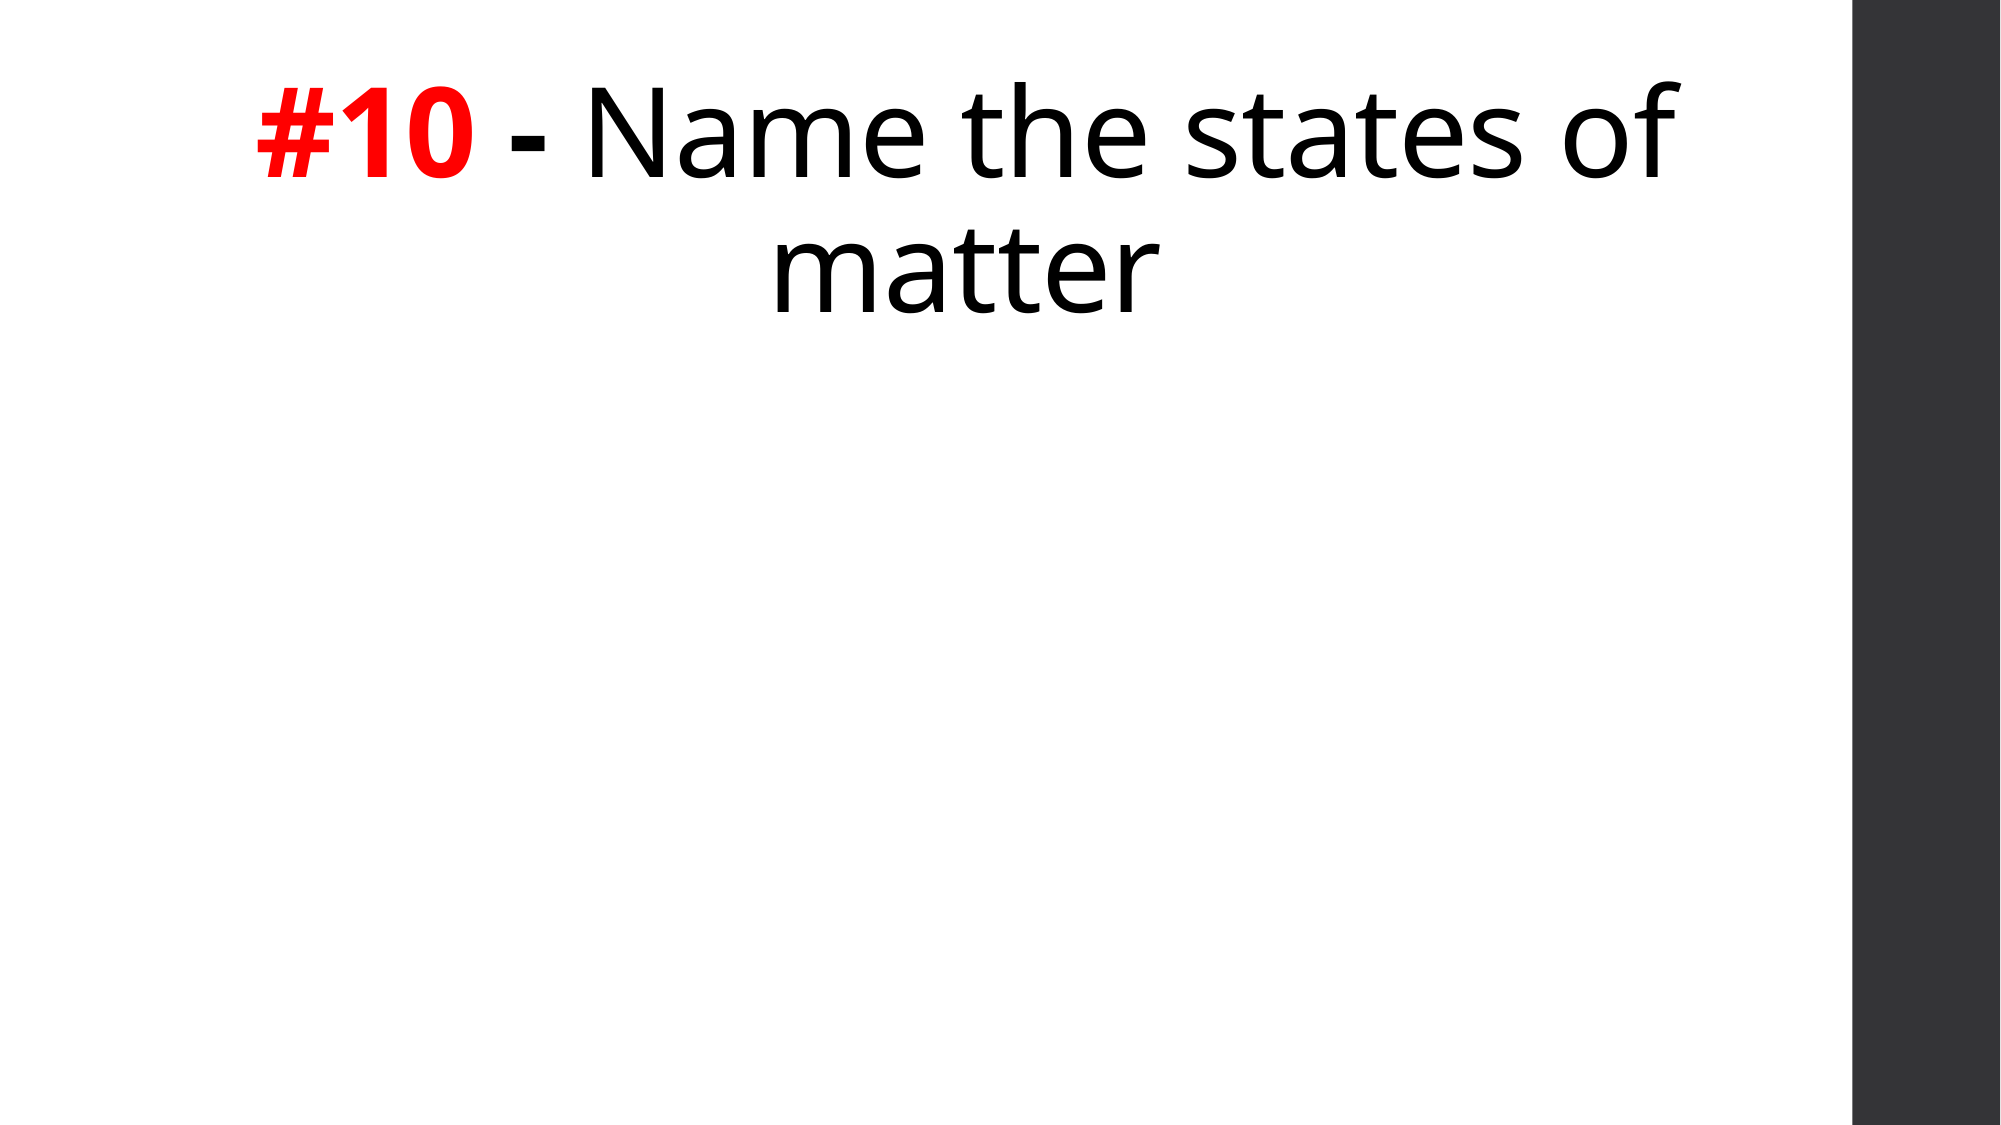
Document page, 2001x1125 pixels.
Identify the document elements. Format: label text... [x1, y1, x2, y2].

title #10 - Name the states of matter [112, 112, 1818, 348]
